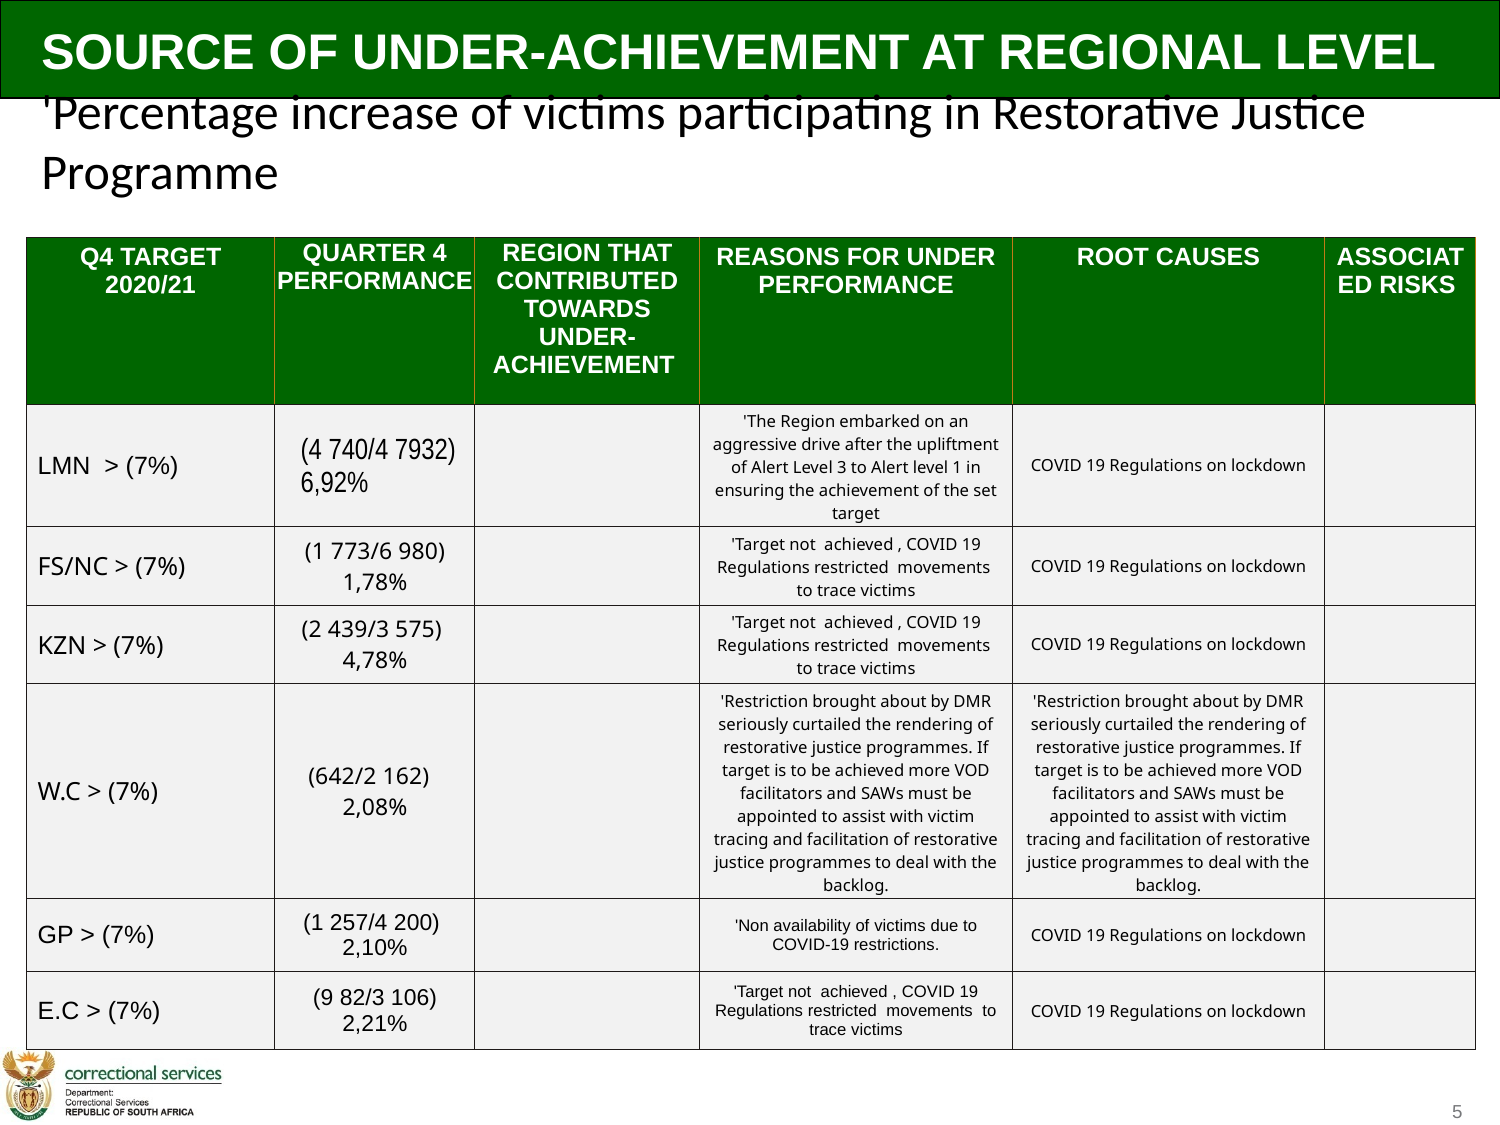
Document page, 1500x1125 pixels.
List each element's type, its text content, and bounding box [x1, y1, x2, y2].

table_header QUARTER 4 PERFORMANCE [275, 238, 474, 404]
table_cell [475, 899, 699, 971]
table_cell 'Restriction brought about by DMR seriously curtailed the rendering of restorative justice programmes. If target is to be achieved more VOD facilitators and SAWs must be appointed to assist with victim tracing and facilitation of restorative justice programmes to deal with the backlog. [700, 684, 1012, 898]
table_cell [1325, 899, 1475, 971]
table_cell 'Non availability of victims due to COVID-19 restrictions. [700, 899, 1012, 971]
table_cell COVID 19 Regulations on lockdown [1013, 972, 1324, 1049]
table_cell [1325, 527, 1475, 605]
table_cell FS/NC > (7%) [27, 527, 274, 605]
table_cell (9 82/3 106) 2,21% [275, 972, 474, 1049]
table_cell (1 257/4 200) 2,10% [275, 899, 474, 971]
table_cell [1325, 405, 1475, 526]
table_cell [475, 972, 699, 1049]
table_header Q4 TARGET 2020/21 [27, 238, 274, 404]
table_cell [475, 684, 699, 898]
picture [0, 1047, 224, 1122]
table_header ROOT CAUSES [1013, 238, 1324, 404]
table_cell 'The Region embarked on an aggressive drive after the upliftment of Alert Level 3 to Alert level 1 in ensuring the achievement of the set target [700, 405, 1012, 526]
table_cell COVID 19 Regulations on lockdown [1013, 606, 1324, 683]
table_cell 'Target not achieved , COVID 19 Regulations restricted movements to trace victims [700, 972, 1012, 1049]
table_cell (2 439/3 575) 4,78% [275, 606, 474, 683]
table_cell [1325, 606, 1475, 683]
table_cell 'Restriction brought about by DMR seriously curtailed the rendering of restorative justice programmes. If target is to be achieved more VOD facilitators and SAWs must be appointed to assist with victim tracing and facilitation of restorative justice programmes to deal with the backlog. [1013, 684, 1324, 898]
table_cell (4 740/4 7932) 6,92% [275, 405, 474, 526]
table_cell [475, 527, 699, 605]
table_cell COVID 19 Regulations on lockdown [1013, 899, 1324, 971]
table_cell 'Target not achieved , COVID 19 Regulations restricted movements to trace victims [700, 606, 1012, 683]
table_cell COVID 19 Regulations on lockdown [1013, 527, 1324, 605]
text_box SOURCE OF UNDER-ACHIEVEMENT AT REGIONAL LEVEL 'Percentage increase of victims participating in Restorative Justice Programme [26, 12, 1477, 208]
table_cell [475, 606, 699, 683]
table_header REGION THAT CONTRIBUTED TOWARDS UNDER-ACHIEVEMENT [475, 238, 699, 404]
table_cell W.C > (7%) [27, 684, 274, 898]
table_cell (1 773/6 980) 1,78% [275, 527, 474, 605]
table_cell KZN > (7%) [27, 606, 274, 683]
table_cell [475, 405, 699, 526]
table_header REASONS FOR UNDER PERFORMANCE [700, 238, 1012, 404]
table_cell (642/2 162) 2,08% [275, 684, 474, 898]
table_cell COVID 19 Regulations on lockdown [1013, 405, 1324, 526]
table_cell [1325, 972, 1475, 1049]
table_cell [1325, 684, 1475, 898]
table_cell GP > (7%) [27, 899, 274, 971]
table_header ASSOCIATED RISKS [1325, 238, 1475, 404]
table_cell 'Target not achieved , COVID 19 Regulations restricted movements to trace victims [700, 527, 1012, 605]
table_cell LMN > (7%) [27, 405, 274, 526]
table_cell E.C > (7%) [27, 972, 274, 1049]
